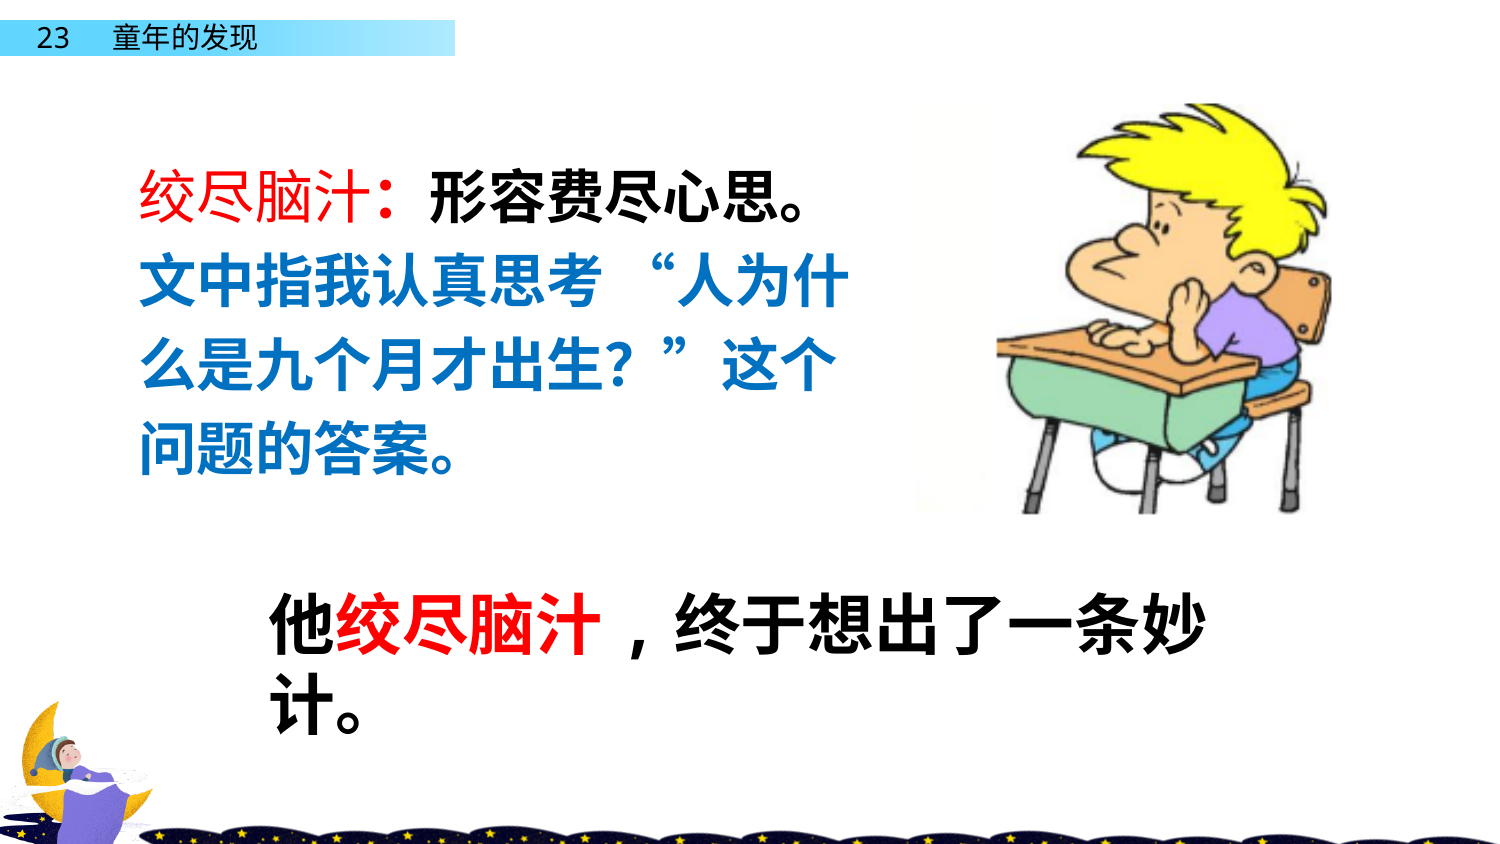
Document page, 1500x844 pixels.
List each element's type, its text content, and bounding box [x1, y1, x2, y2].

text_box 绞尽脑汁：形容费尽心思。文中指我认真思考 “人为什么是九个月才出生？”这个问题的答案。 [123, 138, 892, 489]
picture [0, 693, 1500, 844]
text_box 他绞尽脑汁,终于想出了一条妙计。 [253, 575, 1258, 751]
picture [915, 102, 1341, 519]
